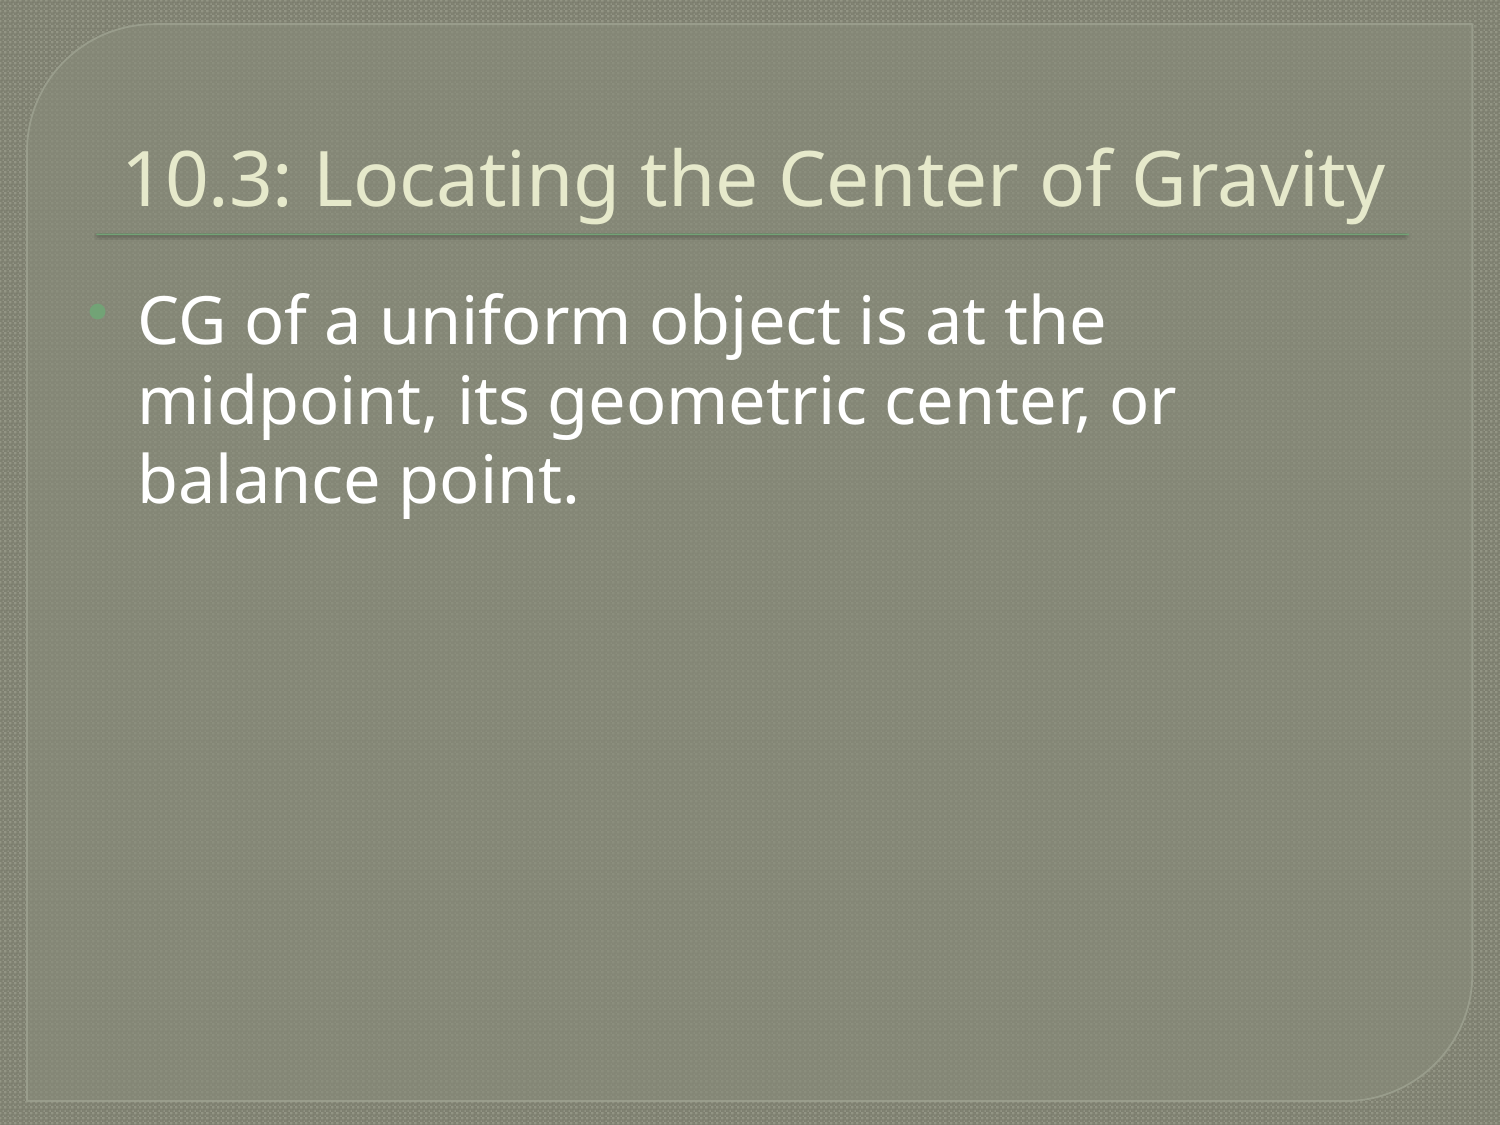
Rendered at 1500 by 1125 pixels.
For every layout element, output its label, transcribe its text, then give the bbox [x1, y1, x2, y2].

list CG of a uniform object is at the midpoint, its geometric center, or balance point. [75, 270, 1425, 1013]
title 10.3: Locating the Center of Gravity [75, 41, 1425, 230]
